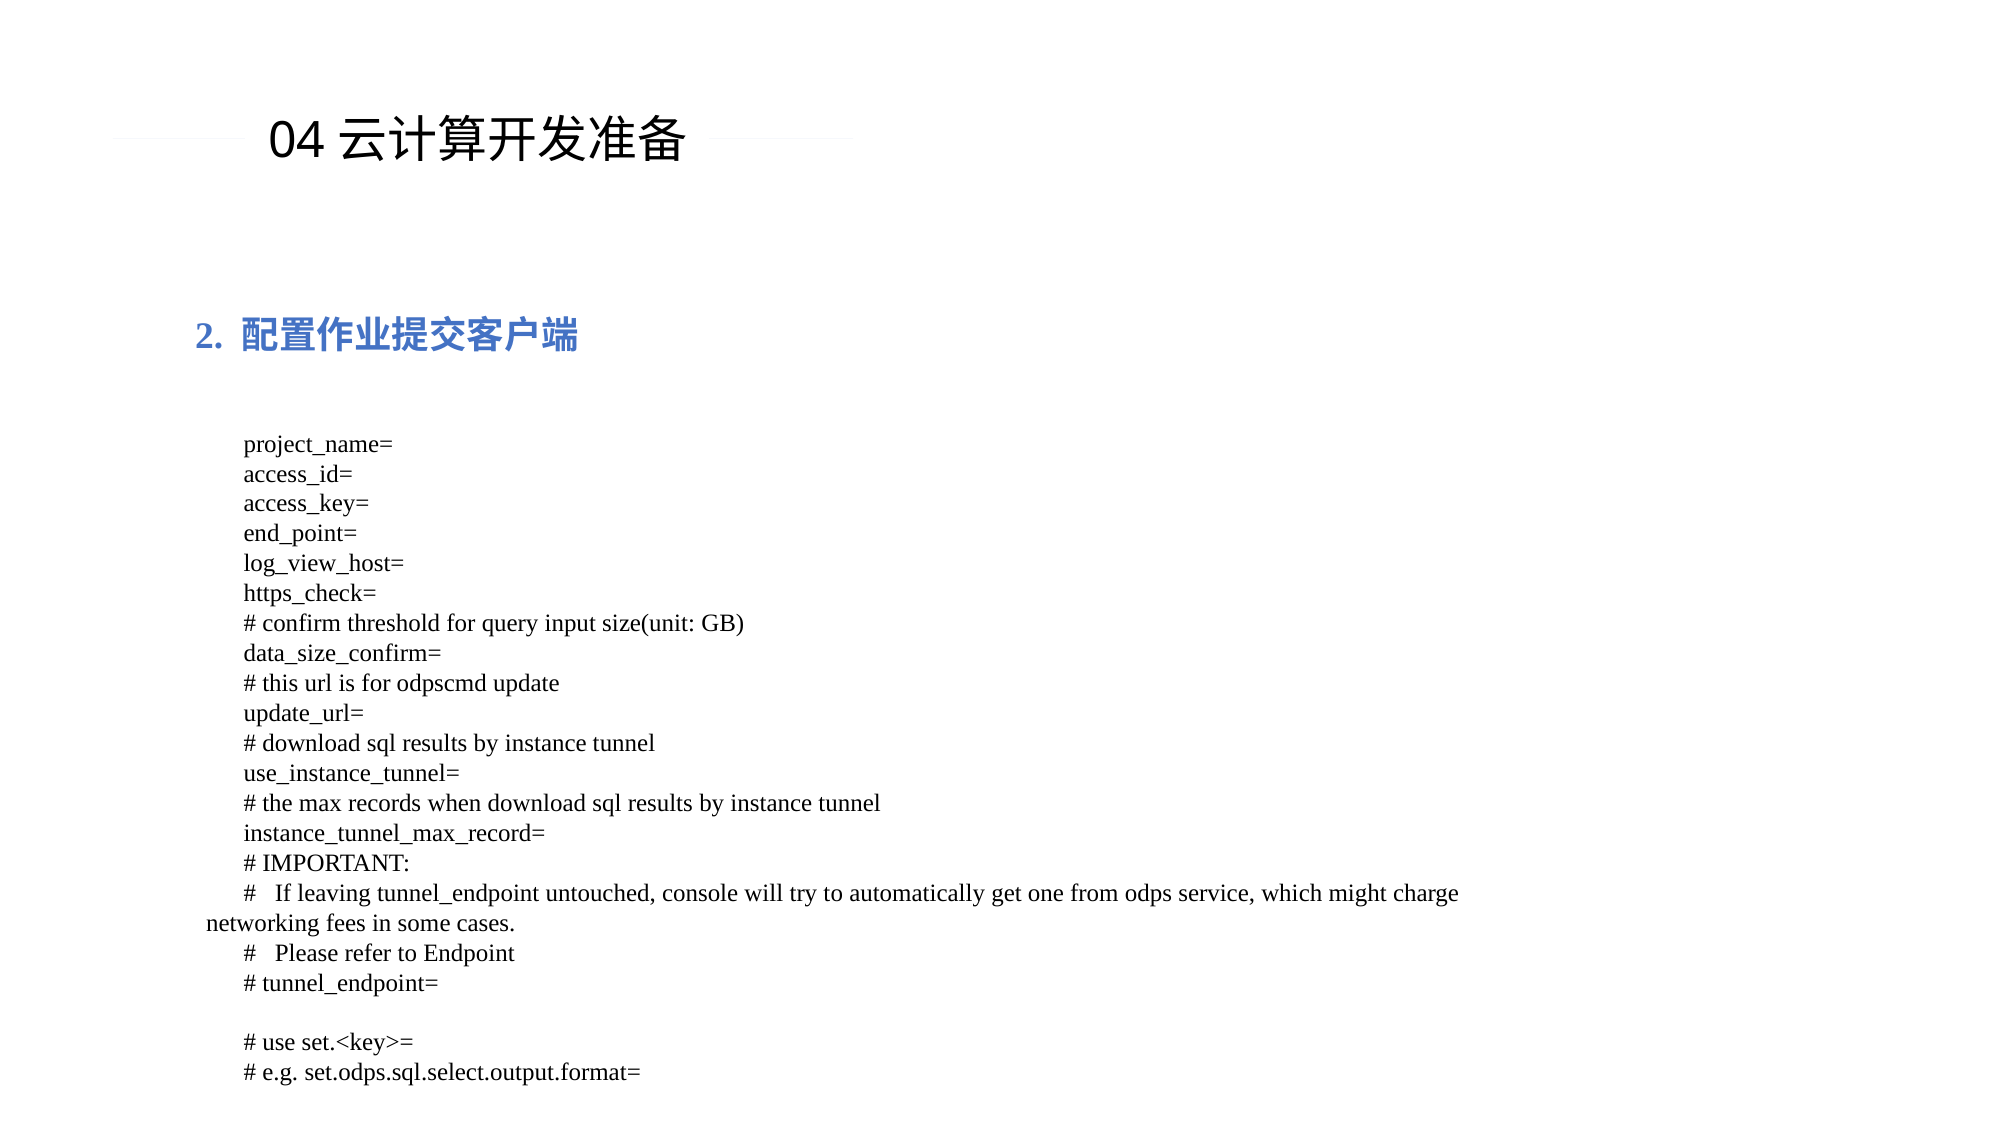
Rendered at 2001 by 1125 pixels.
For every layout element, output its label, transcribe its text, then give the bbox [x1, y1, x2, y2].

text_box project_name= access_id= access_key= end_point= log_view_host= https_check= # confirm threshold for query input size(unit: GB) data_size_confirm= # this url is for odpscmd update update_url= # download sql results by instance tunnel use_instance_tunnel= # the max records when download sql results by instance tunnel instance_tunnel_max_record= # IMPORTANT: # If leaving tunnel_endpoint untouched, console will try to automatically get one from odps service, which might charge networking fees in some cases. # Please refer to Endpoint # tunnel_endpoint= # use set.<key>= # e.g. set.odps.sql.select.output.format= [191, 419, 1516, 1094]
text_box 2. 配置作业提交客户端 [136, 303, 1744, 364]
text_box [112, 100, 854, 176]
